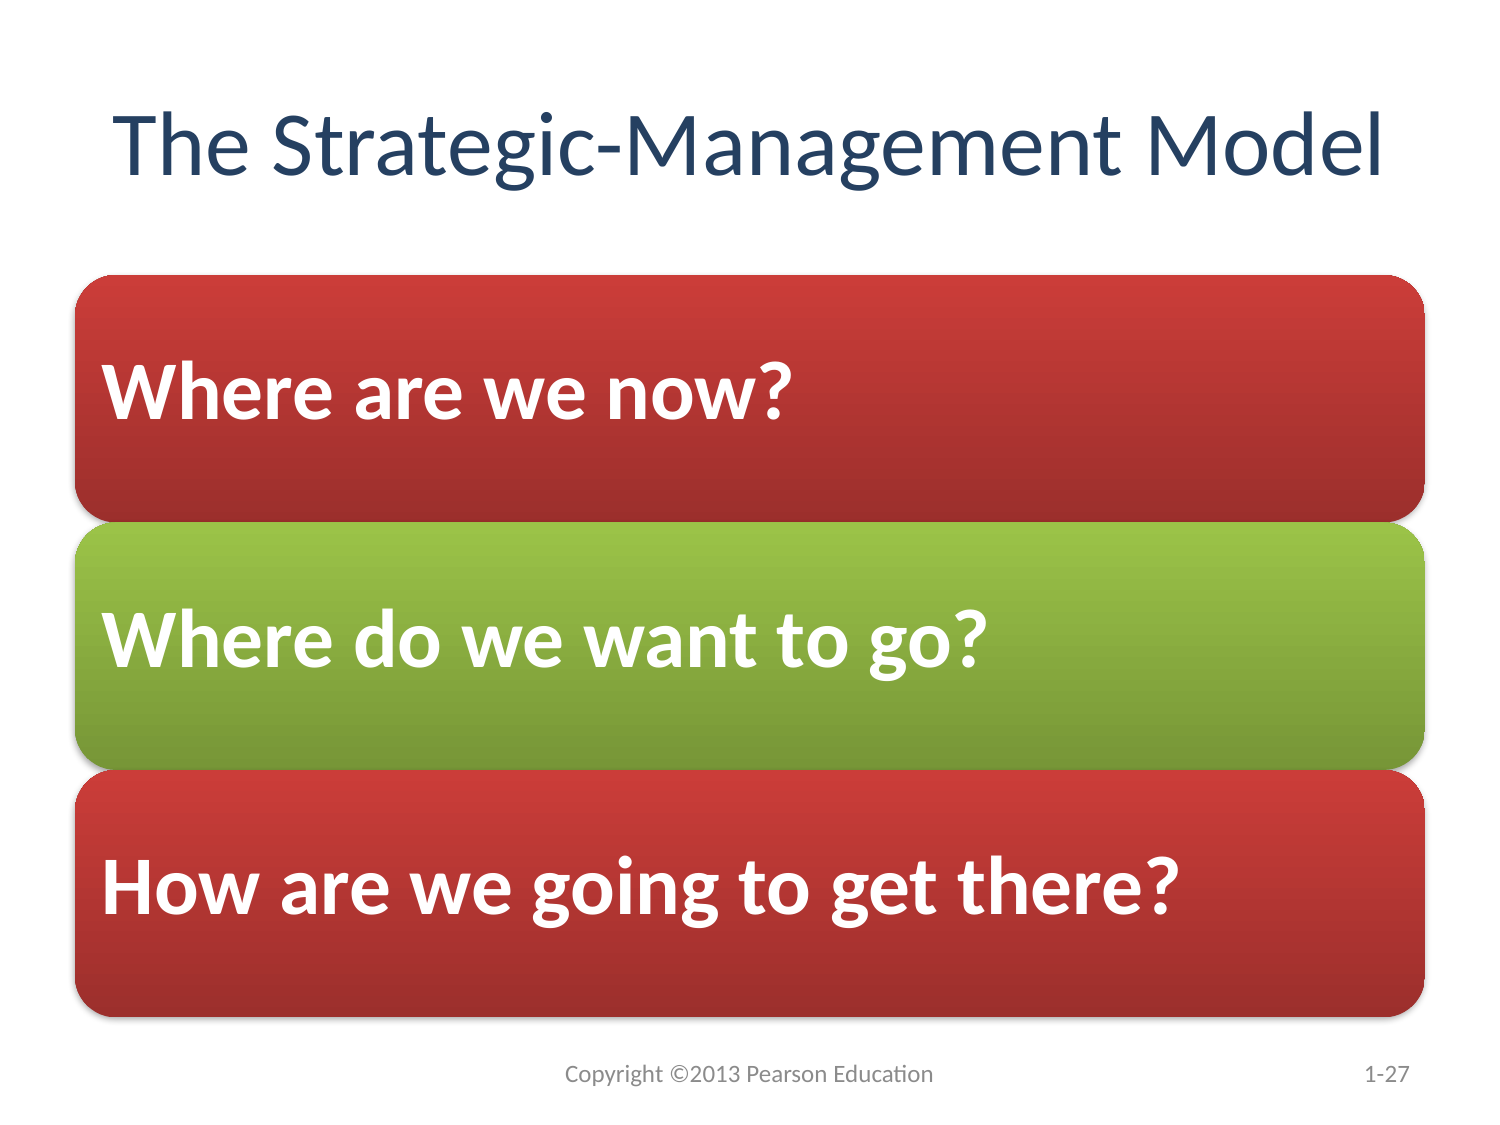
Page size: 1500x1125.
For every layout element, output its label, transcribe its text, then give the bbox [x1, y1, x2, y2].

title The Strategic-Management Model [75, 45, 1425, 233]
footer Copyright ©2013 Pearson Education [512, 1042, 988, 1103]
slide_number 1-27 [1074, 1042, 1425, 1103]
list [74, 274, 1426, 1018]
